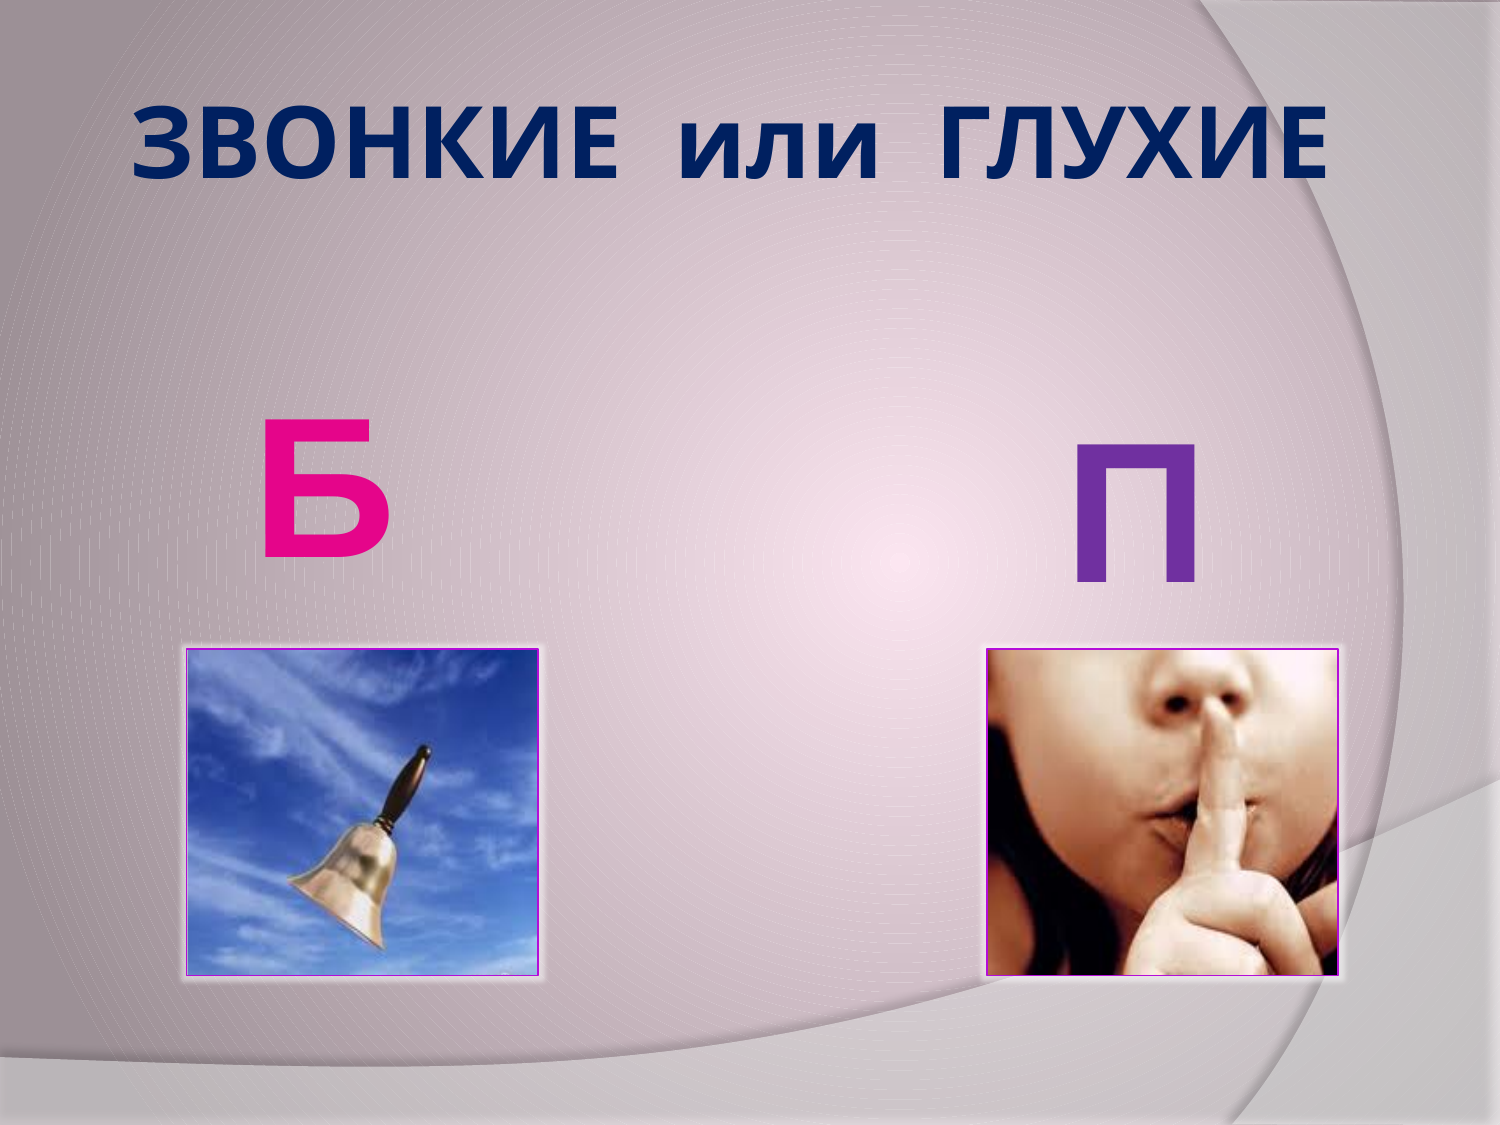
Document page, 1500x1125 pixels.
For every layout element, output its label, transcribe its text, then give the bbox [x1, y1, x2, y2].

text_box Б [237, 349, 488, 605]
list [187, 649, 538, 976]
picture [987, 649, 1338, 976]
title ЗВОНКИЕ или ГЛУХИЕ [75, 45, 1388, 233]
text_box П [1050, 374, 1451, 630]
